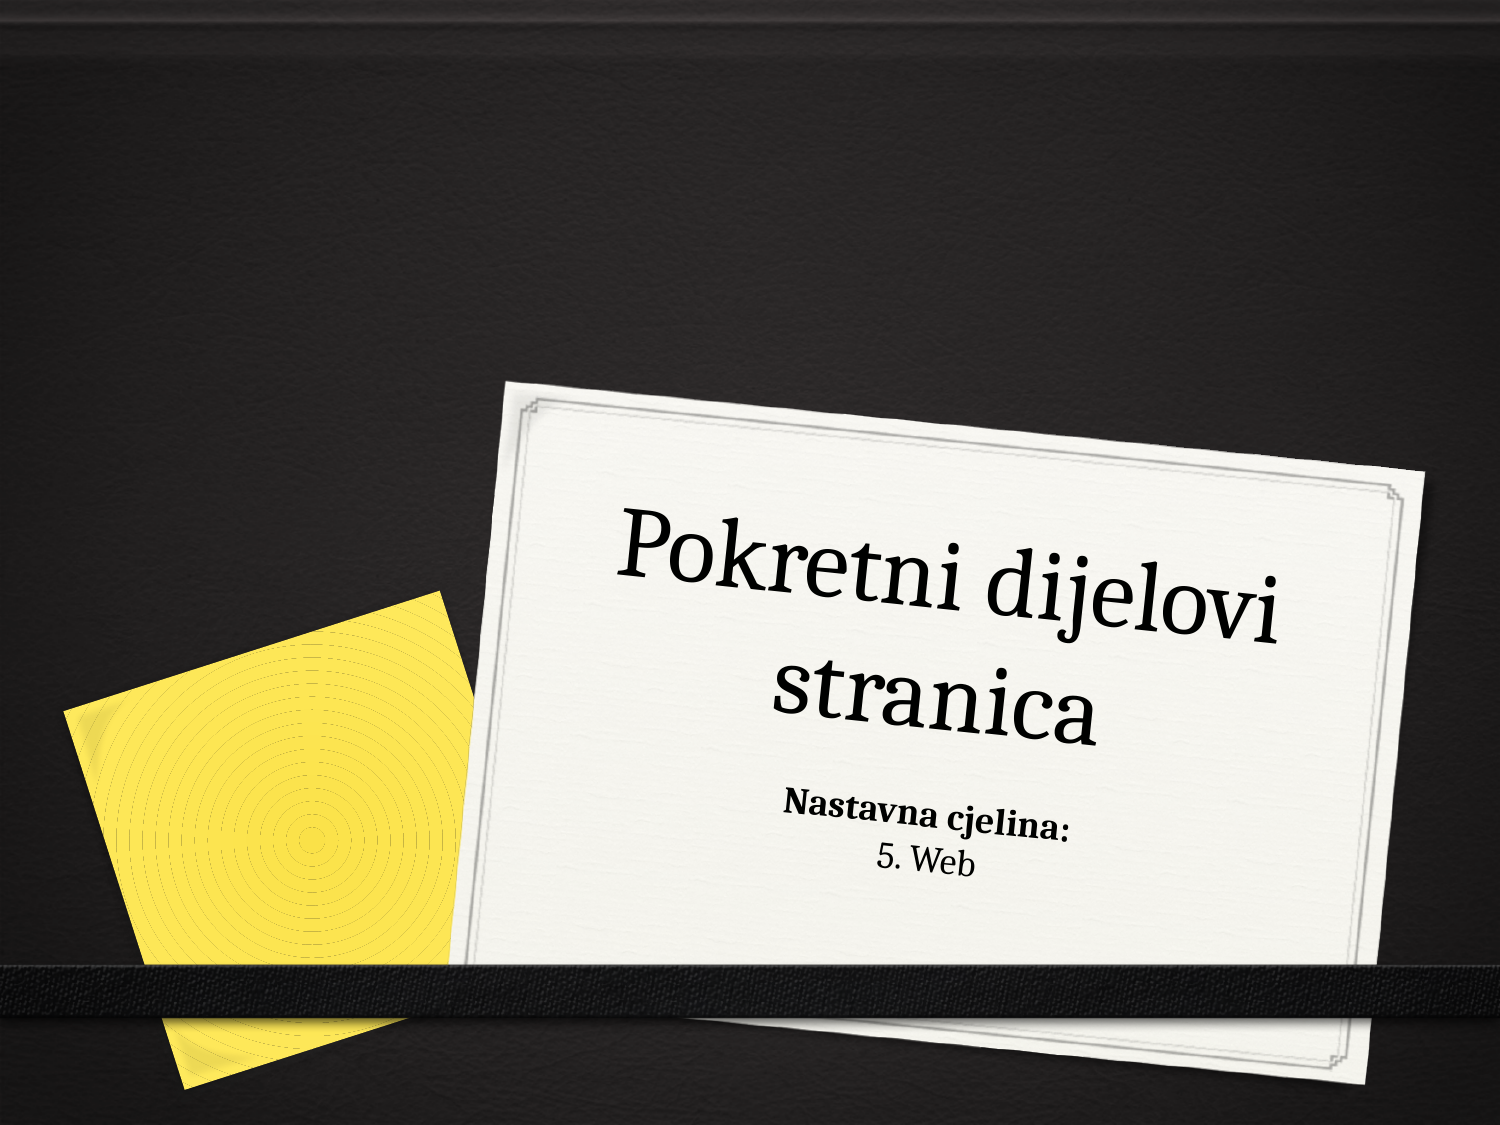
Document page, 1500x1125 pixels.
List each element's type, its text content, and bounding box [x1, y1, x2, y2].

picture [0, 379, 1500, 1102]
subtitle Nastavna cjelina: 5. Web [518, 740, 1326, 994]
title Pokretni dijelovi stranica [536, 453, 1355, 798]
picture [69, 693, 157, 788]
